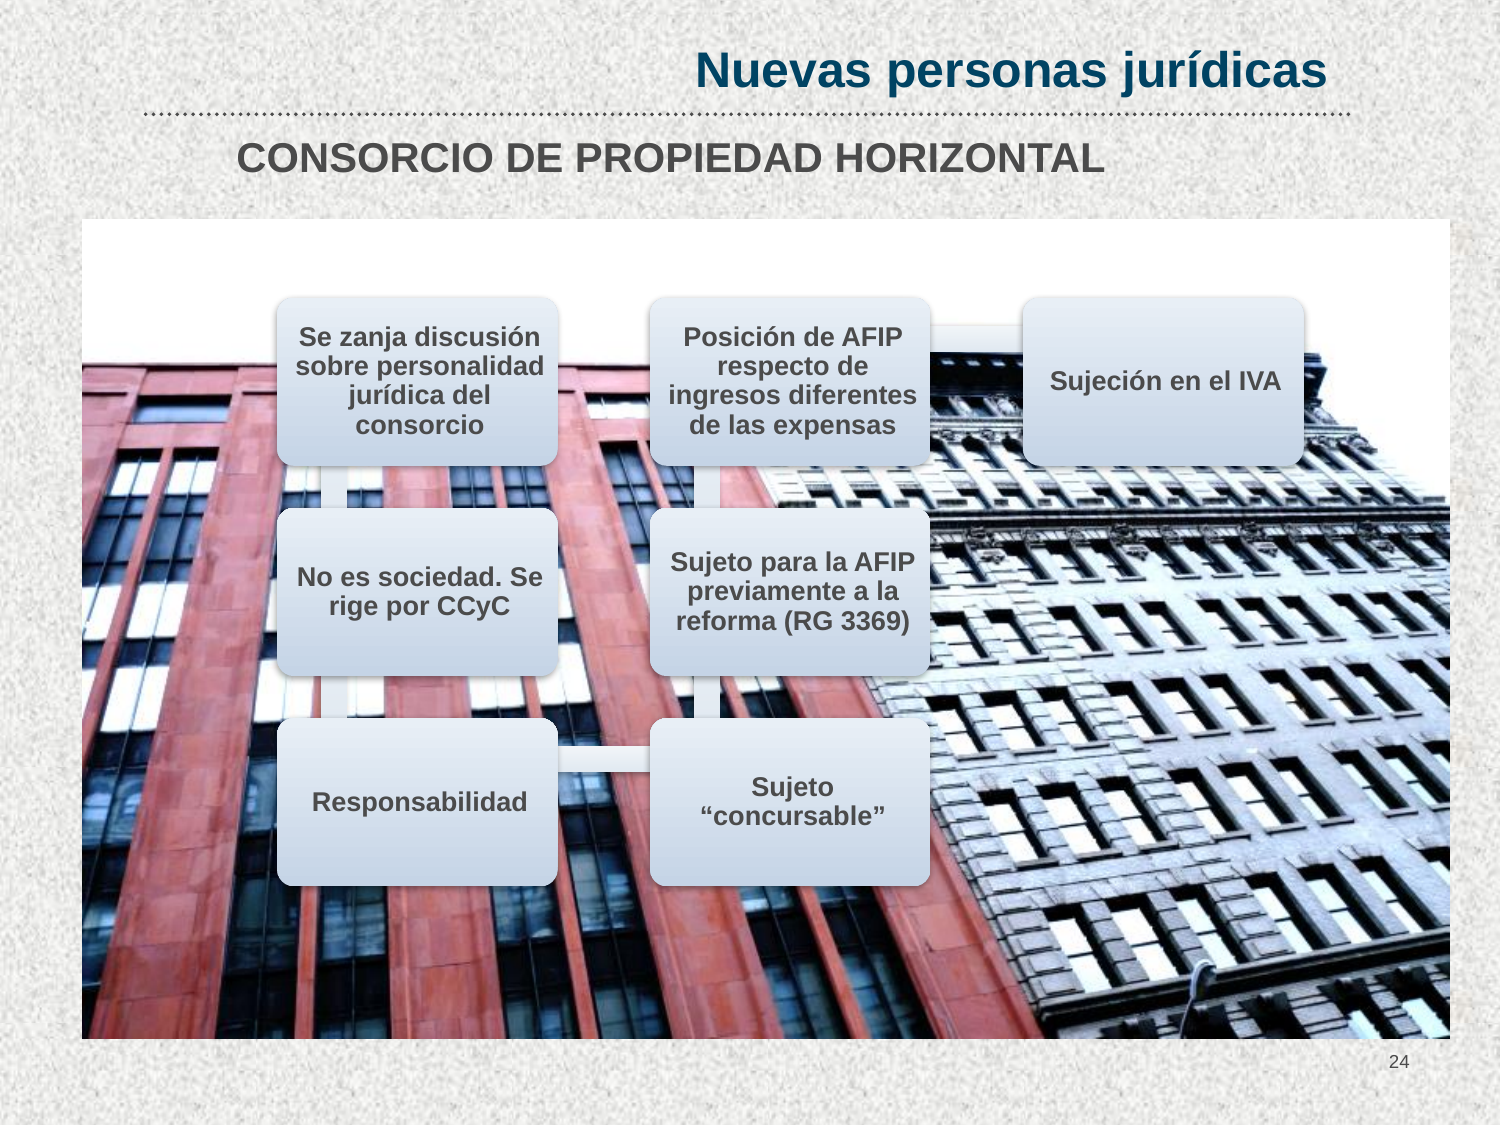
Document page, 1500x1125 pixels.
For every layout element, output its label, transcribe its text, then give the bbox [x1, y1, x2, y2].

slide_number 24 [1074, 1047, 1426, 1103]
picture [0, 0, 1500, 1125]
text_box CONSORCIO DE PROPIEDAD HORIZONTAL [118, 124, 1225, 188]
text_box Nuevas personas jurídicas [682, 30, 1342, 104]
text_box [48, 297, 1500, 887]
